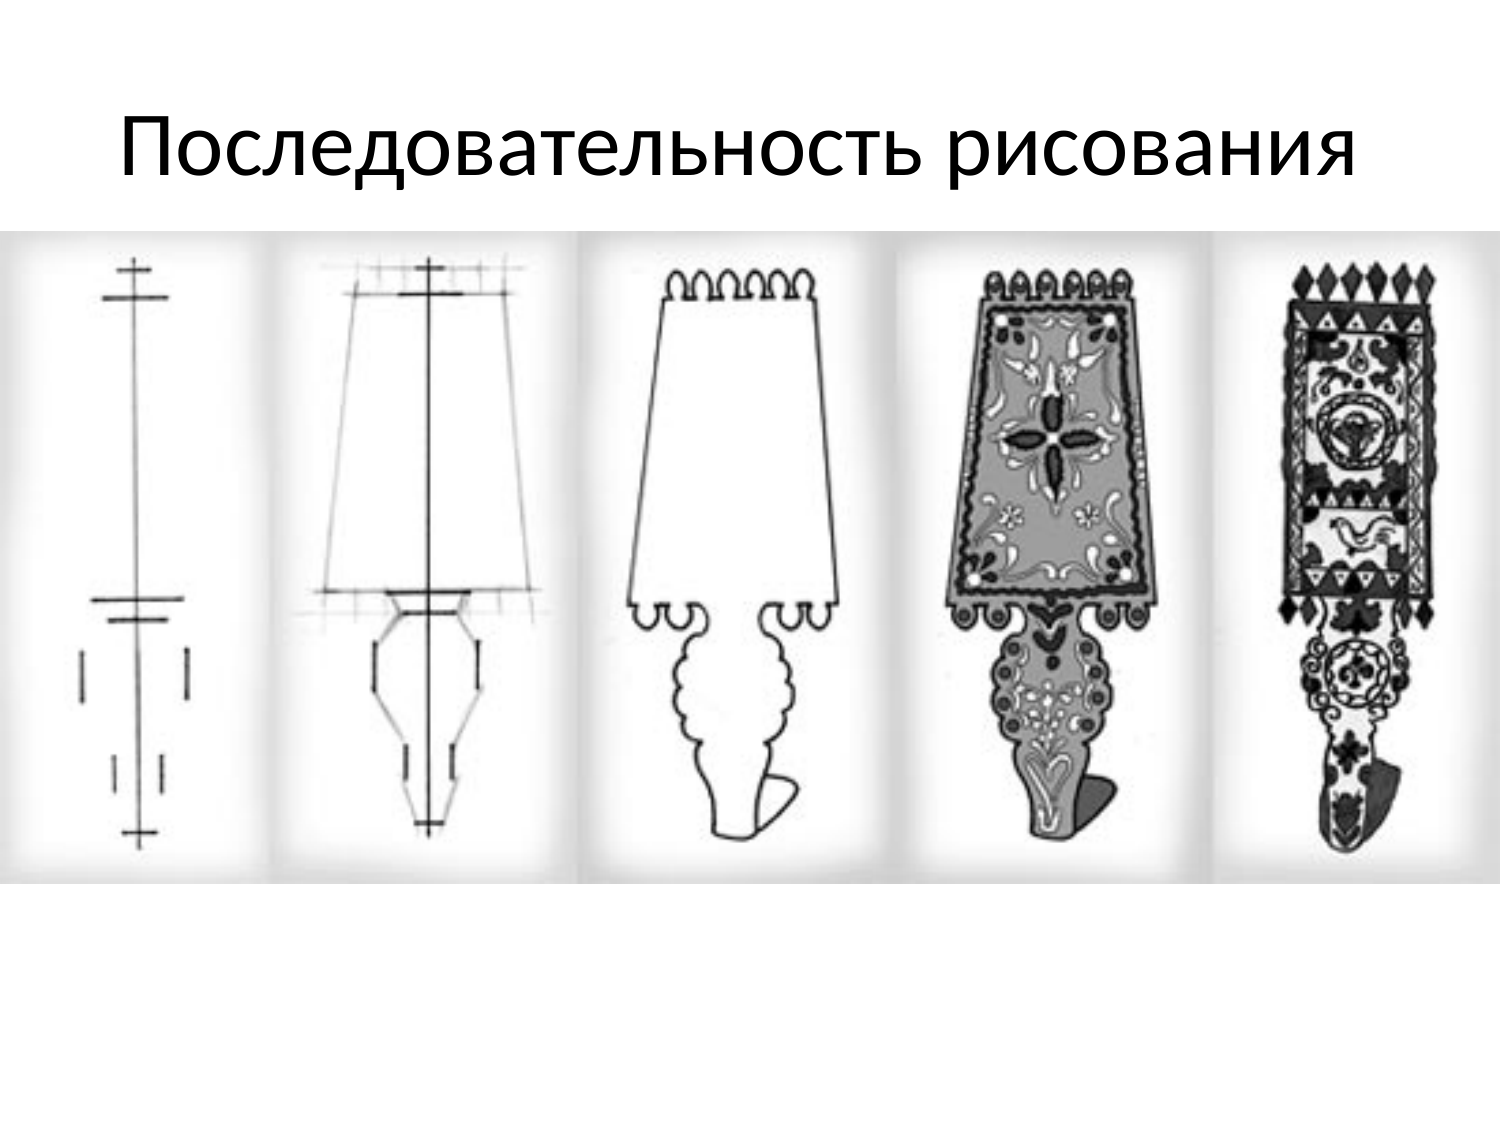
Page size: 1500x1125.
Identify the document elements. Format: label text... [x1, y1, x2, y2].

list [0, 231, 1500, 884]
title Последовательность рисования [75, 45, 1425, 230]
